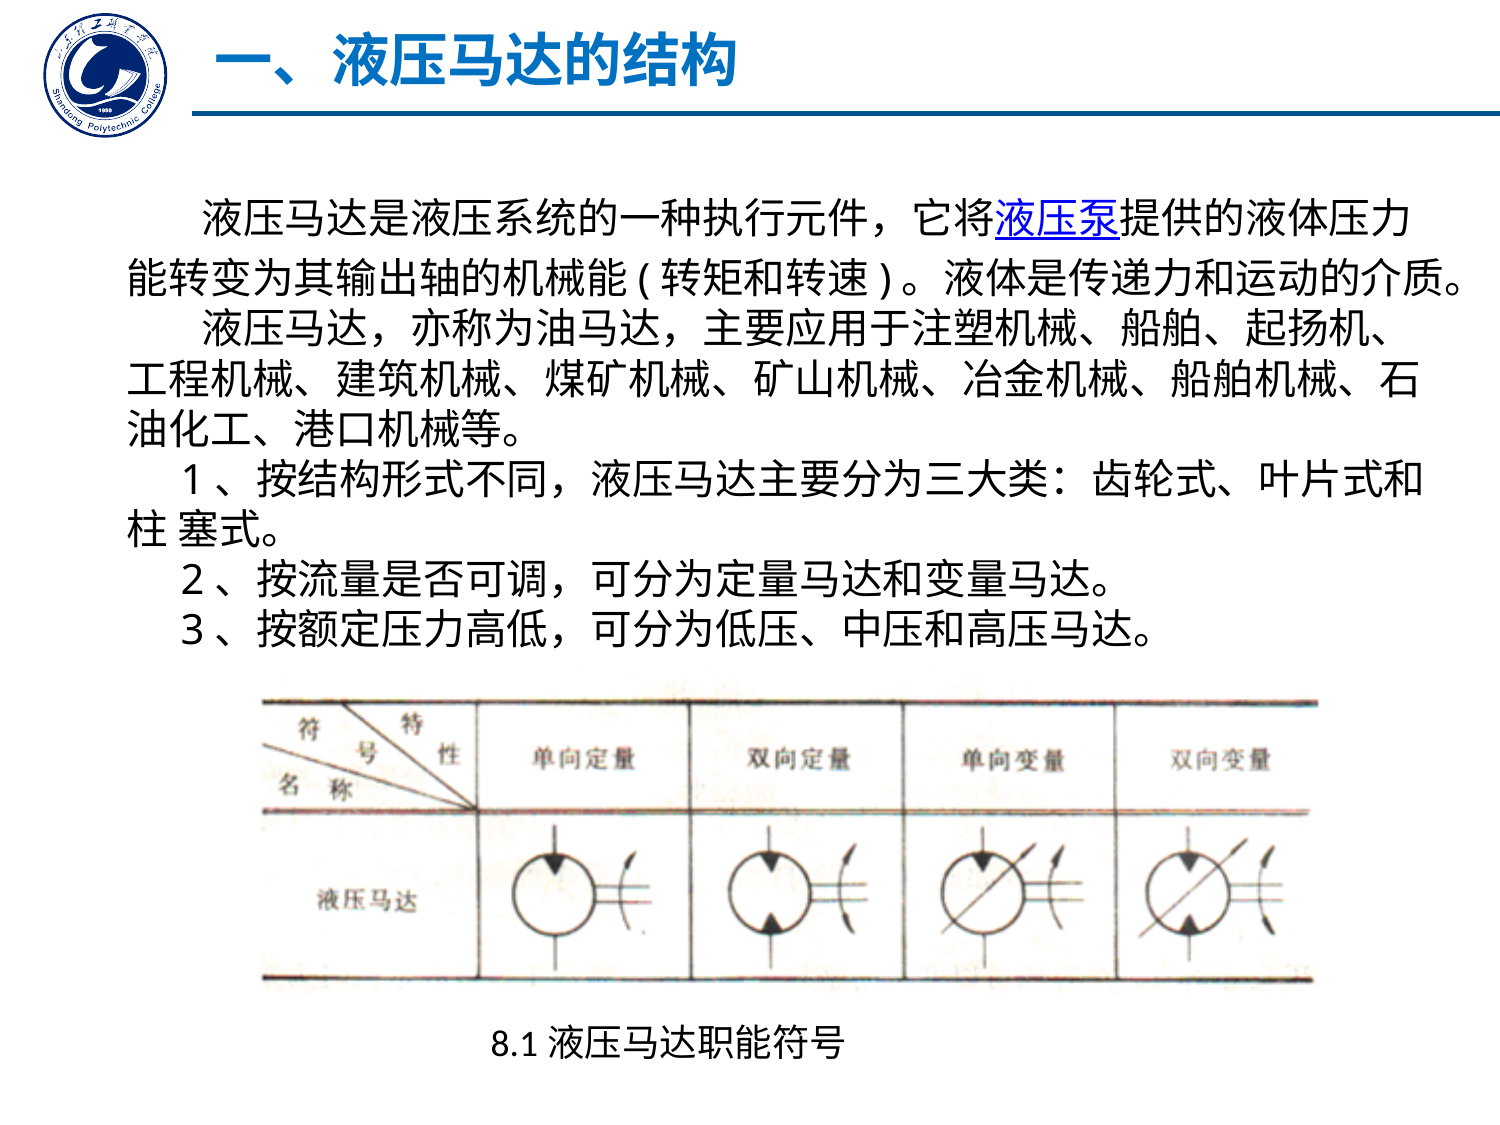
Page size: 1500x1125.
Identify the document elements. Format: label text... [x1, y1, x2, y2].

text_box 液压马达是液压系统的一种执行元件，它将液压泵提供的液体压力能转变为其输出轴的机械能(转矩和转速)。液体是传递力和运动的介质。 液压马达，亦称为油马达，主要应用于注塑机械、船舶、起扬机、工程机械、建筑机械、煤矿机械、矿山机械、冶金机械、船舶机械、石油化工、港口机械等。 1、按结构形式不同，液压马达主要分为三大类：齿轮式、叶片式和柱 塞式。 2、按流量是否可调，可分为定量马达和变量马达。 3、按额定压力高低，可分为低压、中压和高压马达。 [112, 184, 1465, 710]
picture [218, 668, 1377, 1009]
text_box 一、液压马达的结构 [199, 16, 1477, 102]
text_box 8.1液压马达职能符号 [475, 1018, 862, 1072]
picture [43, 7, 174, 138]
